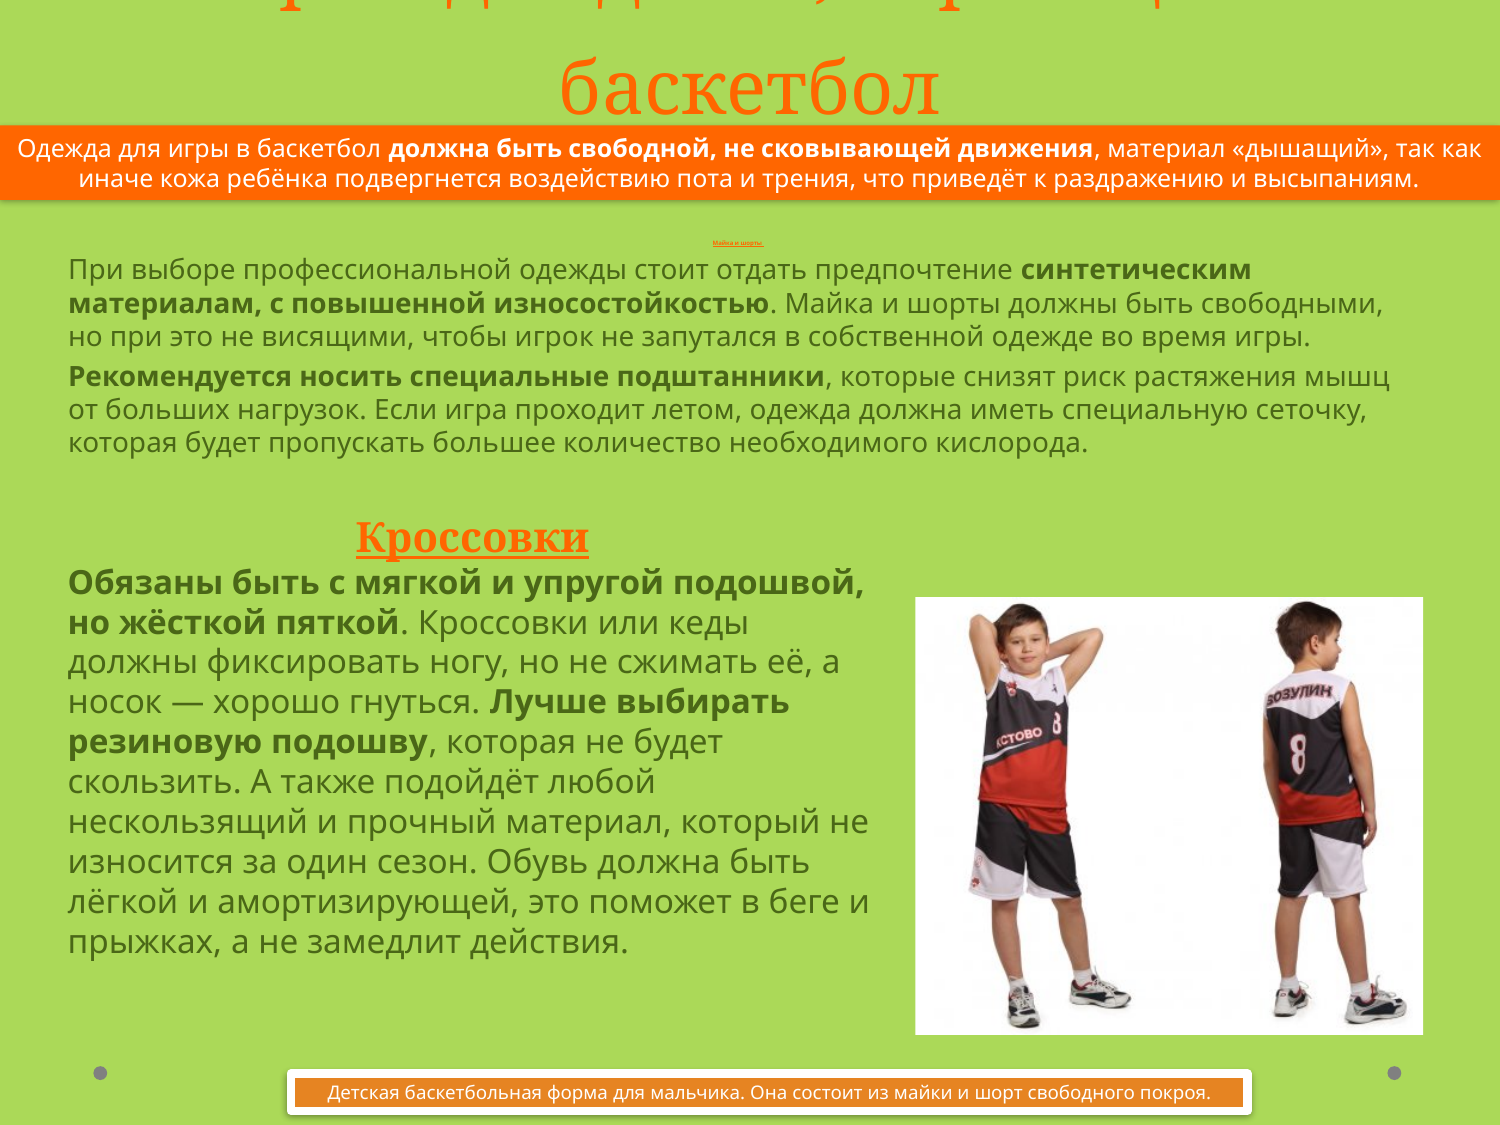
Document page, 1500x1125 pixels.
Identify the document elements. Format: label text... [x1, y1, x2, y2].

text_box Кроссовки Обязаны быть с мягкой и упругой подошвой, но жёсткой пяткой. Кроссовки или кеды должны фиксировать ногу, но не сжимать её, а носок — хорошо гнуться. Лучше выбирать резиновую подошву, которая не будет скользить. А также подойдёт любой нескользящий и прочный материал, который не износится за один сезон. Обувь должна быть лёгкой и амортизирующей, это поможет в беге и прыжках, а не замедлит действия. [53, 503, 892, 968]
text_box Одежда для игры в баскетбол должна быть свободной, не сковывающей движения, материал «дышащий», так как иначе кожа ребёнка подвергнется воздействию пота и трения, что приведёт к раздражению и высыпаниям. [0, 125, 1500, 200]
text_box Детская баскетбольная форма для мальчика. Она состоит из майки и шорт свободного покроя. [287, 1069, 1252, 1115]
title Форма для детей, играющих в баскетбол [0, 19, 1500, 124]
picture [915, 597, 1424, 1035]
list Майка и шорты При выборе профессиональной одежды стоит отдать предпочтение синтетическим материалам, с повышенной износостойкостью. Майка и шорты должны быть свободными, но при это не висящими, чтобы игрок не запутался в собственной одежде во время игры. Рекомендуется носить специальные подштанники, которые снизят риск растяжения мышц от больших нагрузок. Если игра проходит летом, одежда должна иметь специальную сеточку, которая будет пропускать большее количество необходимого кислорода. [53, 231, 1424, 492]
